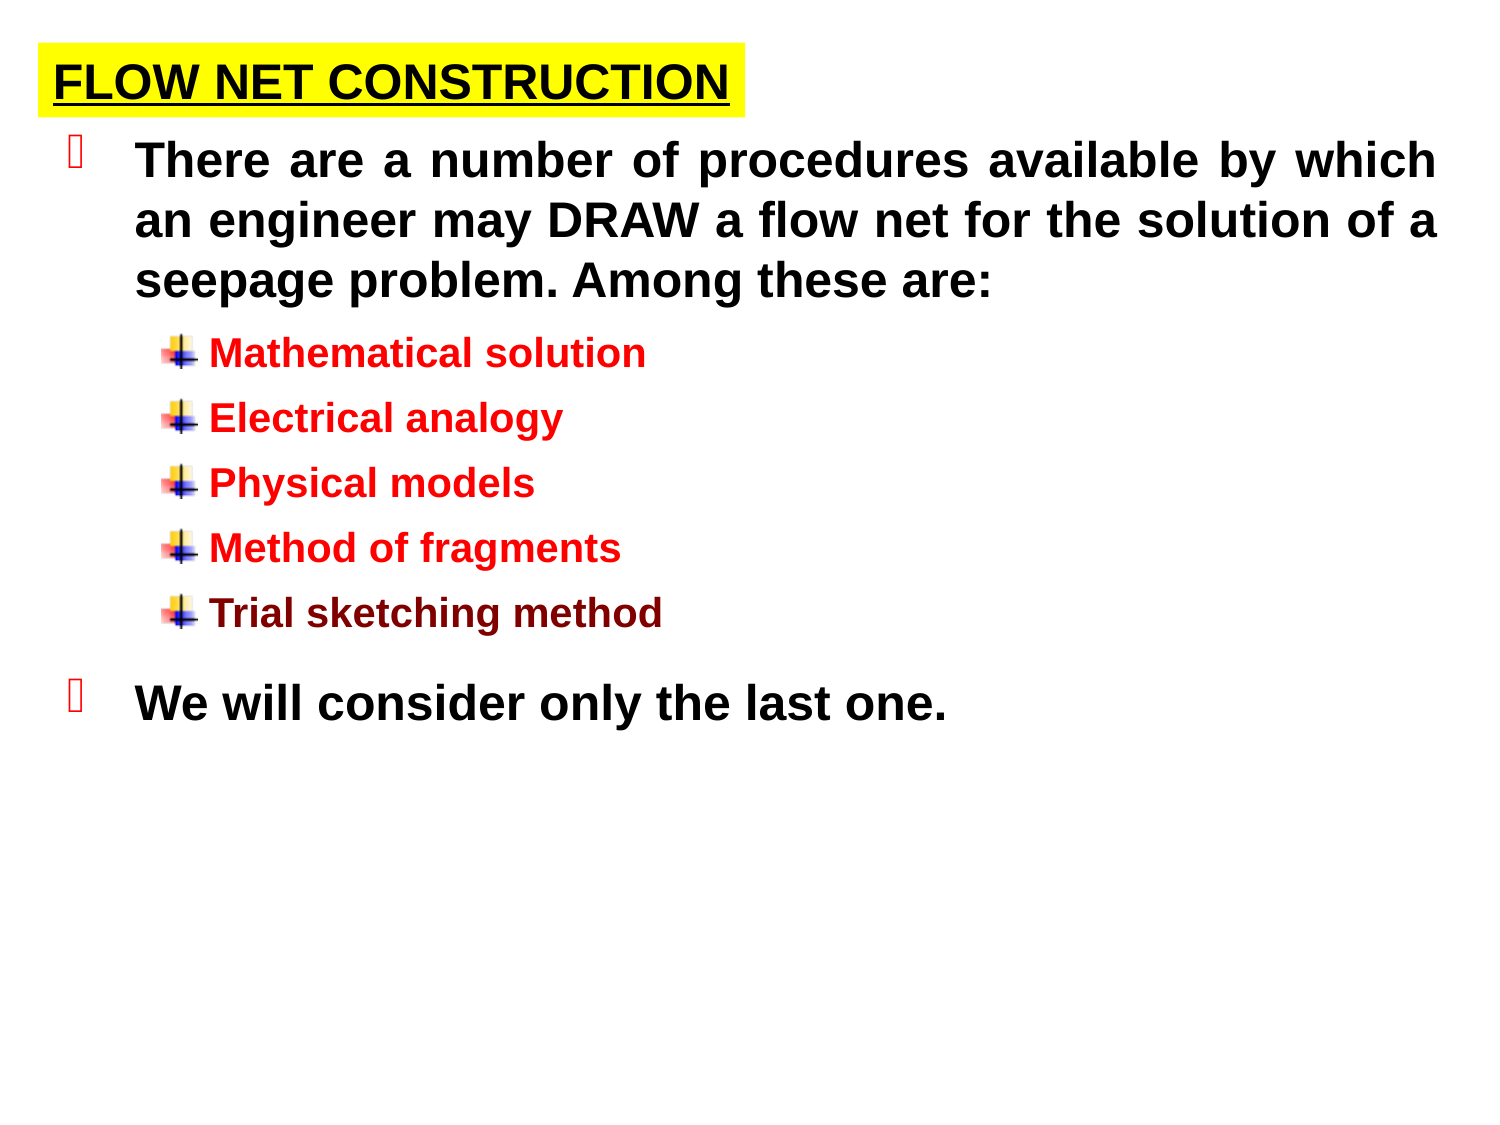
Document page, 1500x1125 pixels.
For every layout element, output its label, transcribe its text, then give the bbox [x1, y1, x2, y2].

picture [161, 527, 198, 564]
picture [161, 462, 198, 499]
picture [161, 332, 198, 369]
picture [161, 592, 198, 629]
text_box We will consider only the last one. [53, 663, 1250, 738]
text_box There are a number of procedures available by which an engineer may DRAW a flow net for the solution of a seepage problem. Among these are: [53, 119, 1453, 315]
text_box FLOW NET CONSTRUCTION [38, 42, 746, 118]
text_box Mathematical solution Electrical analogy Physical models Method of fragments Trial sketching method [146, 303, 679, 644]
picture [161, 397, 198, 434]
